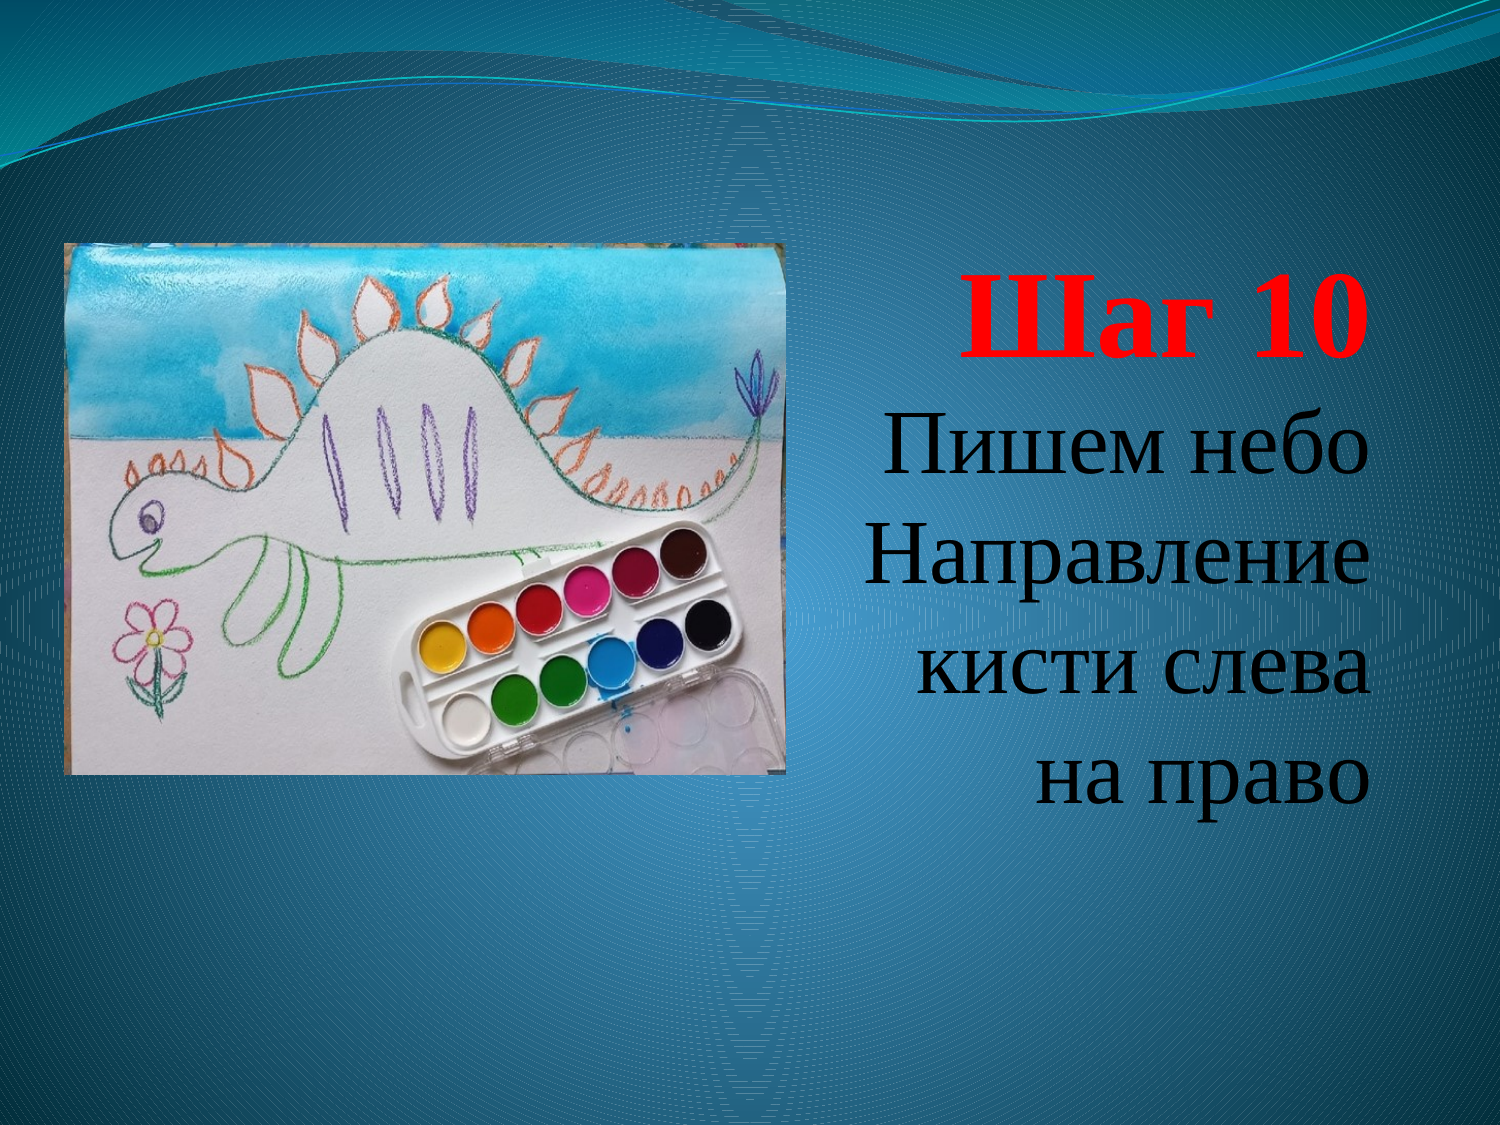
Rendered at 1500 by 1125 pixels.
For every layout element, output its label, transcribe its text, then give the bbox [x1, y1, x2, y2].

picture [64, 243, 786, 776]
title Шаг 10 Пишем небо Направление кисти слева на право [832, 224, 1376, 823]
